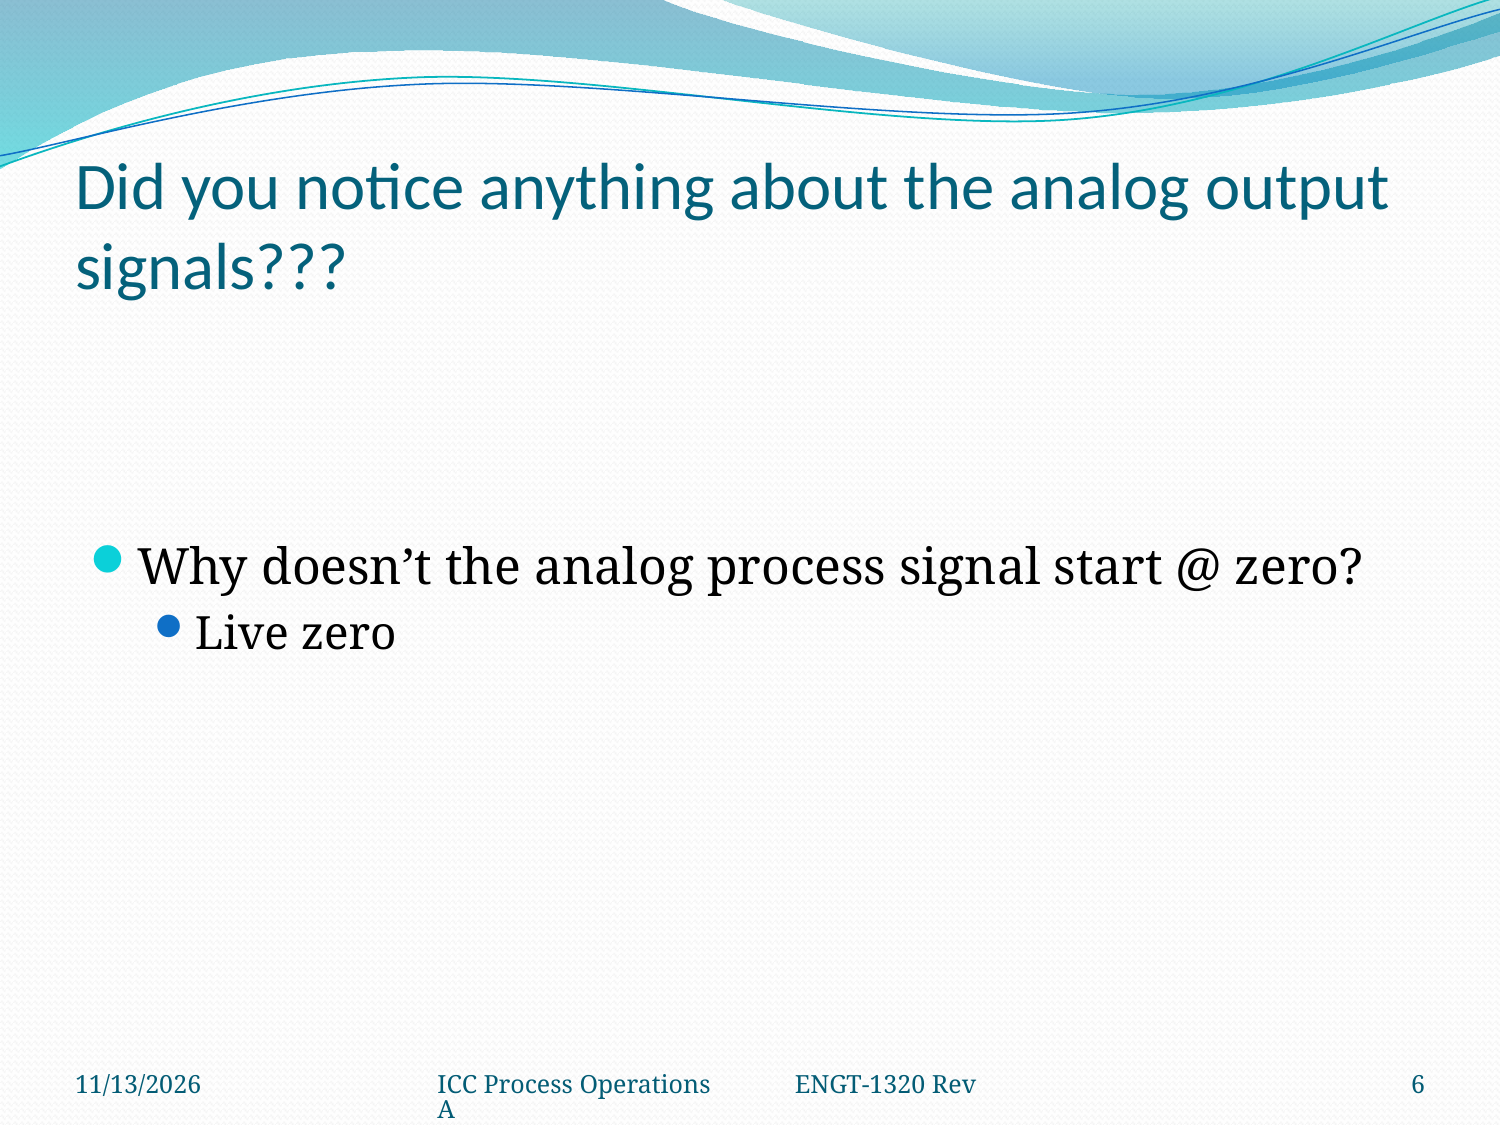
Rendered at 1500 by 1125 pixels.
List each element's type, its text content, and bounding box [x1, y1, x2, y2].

slide_number 6 [1299, 1042, 1425, 1103]
list Why doesn’t the analog process signal start @ zero? Live zero [75, 317, 1425, 1038]
footer ICC Process Operations ENGT-1320 Rev A [437, 1042, 988, 1103]
title Did you notice anything about the analog output signals??? [75, 115, 1425, 303]
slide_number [75, 1042, 425, 1103]
